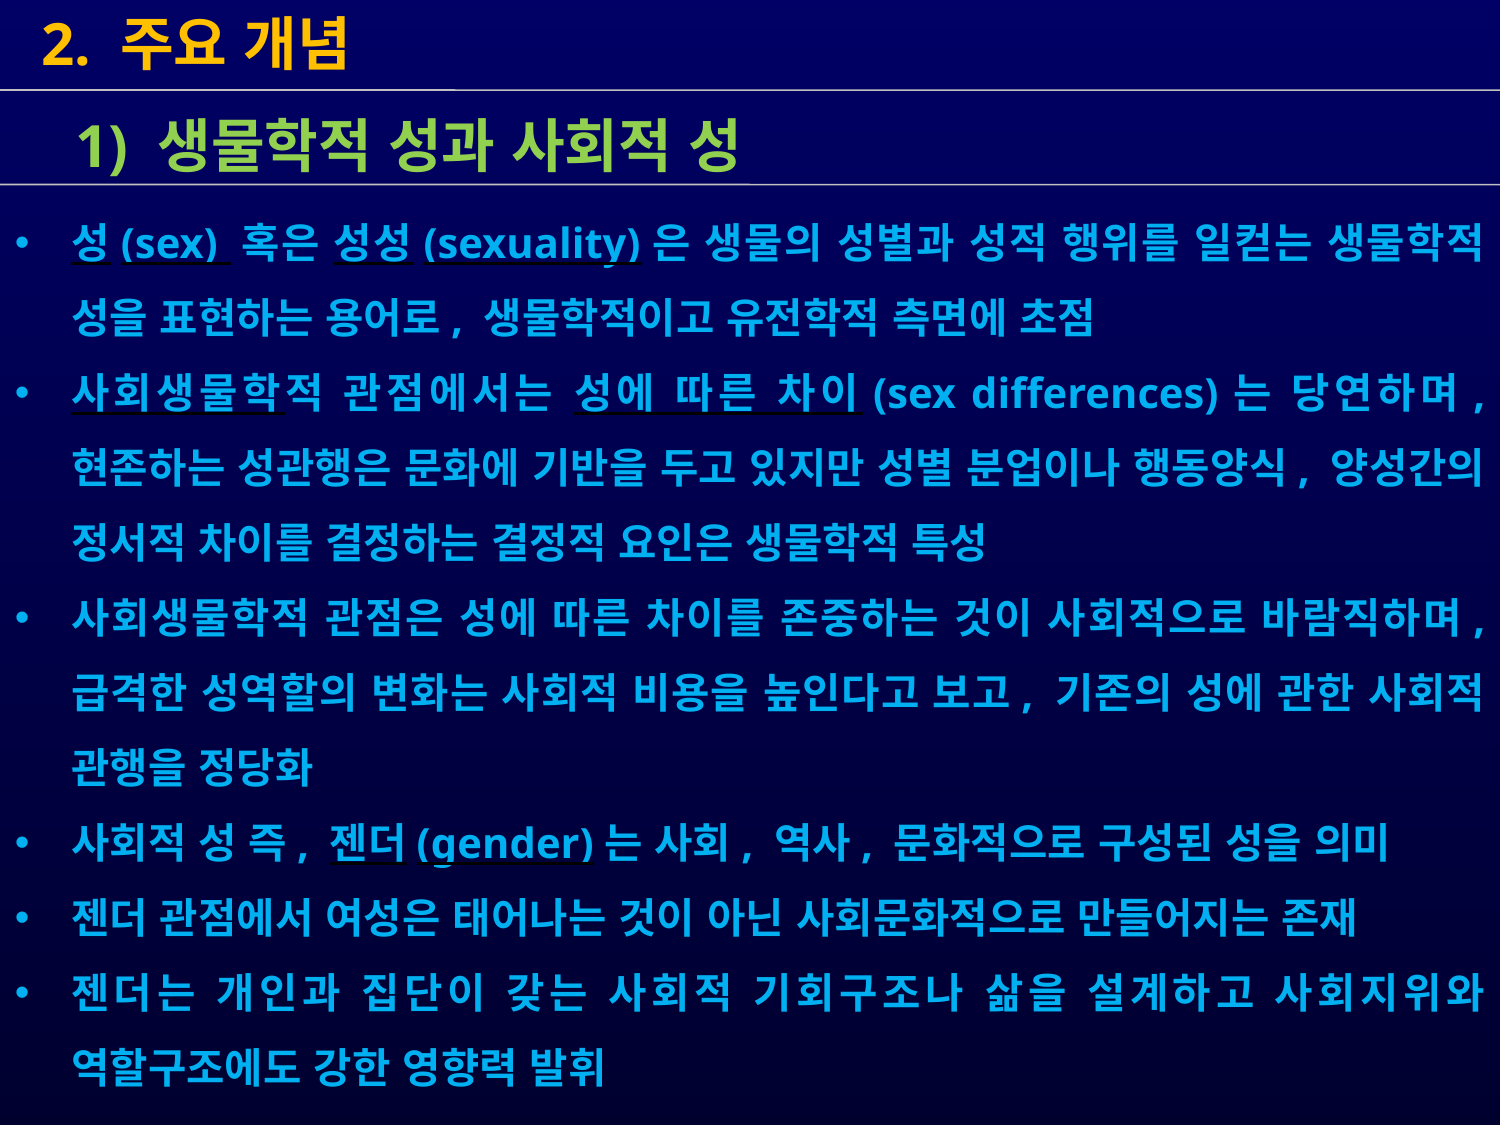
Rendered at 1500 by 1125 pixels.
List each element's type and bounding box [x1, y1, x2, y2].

text_box [0, 0, 1500, 1097]
